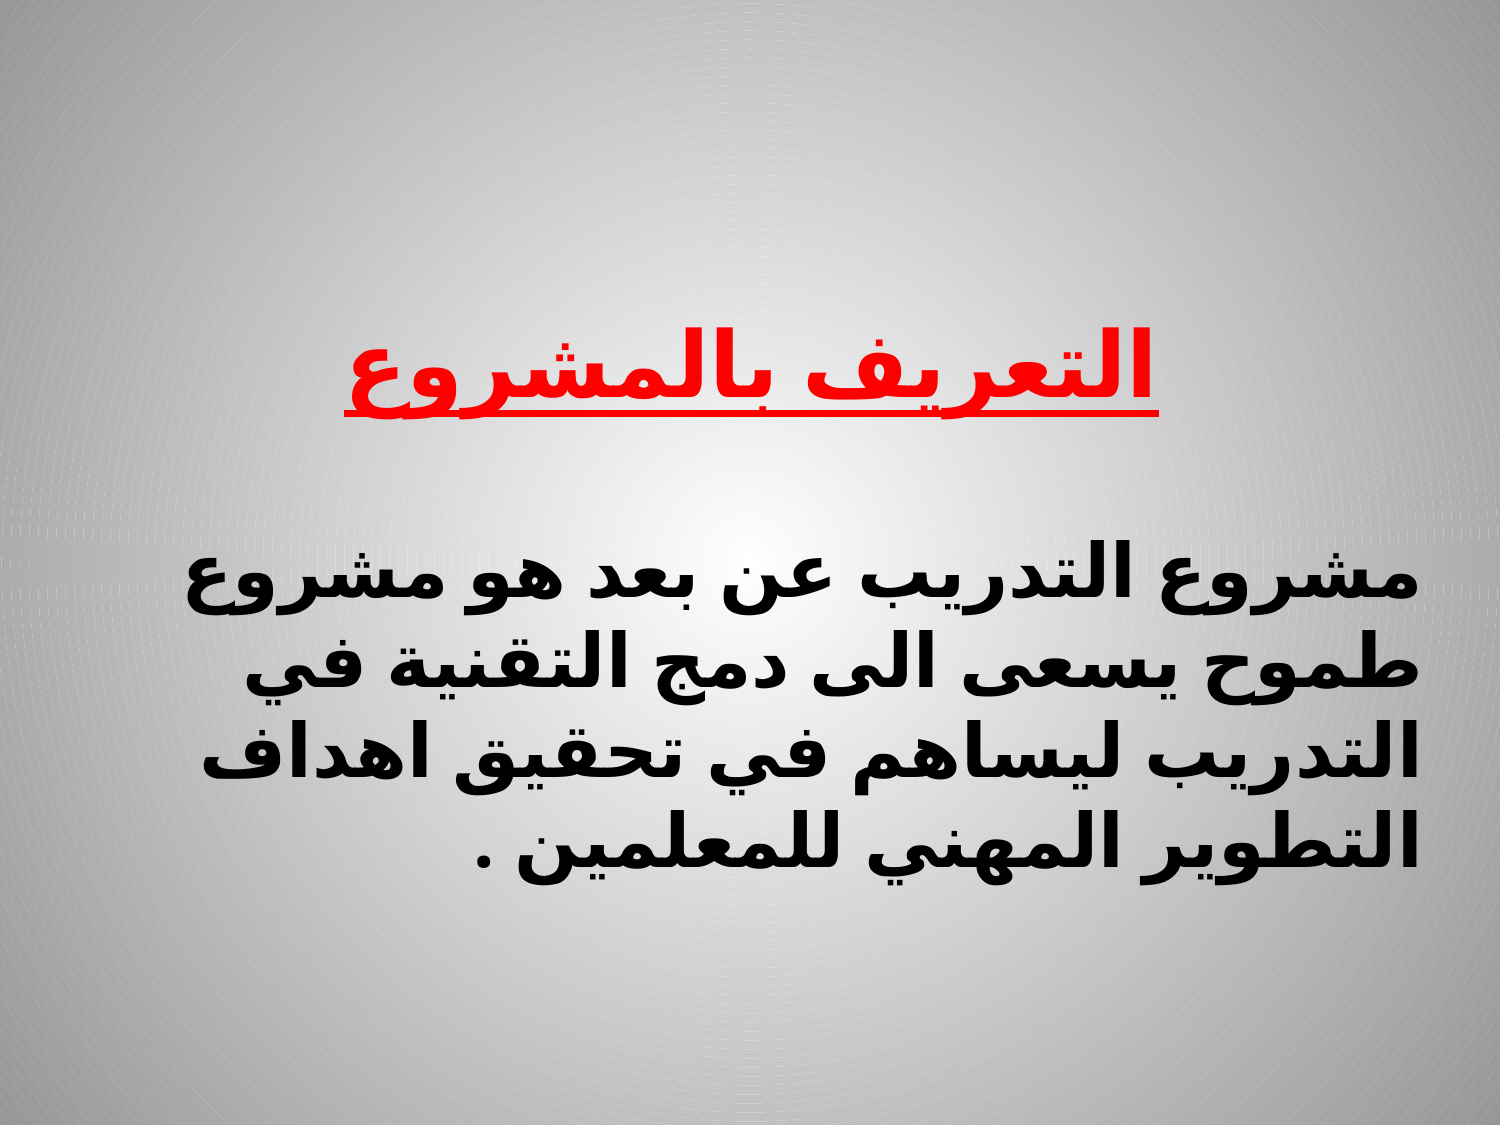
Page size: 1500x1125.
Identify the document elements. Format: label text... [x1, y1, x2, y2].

title التعريف بالمشروع [76, 267, 1427, 455]
list مشروع التدريب عن بعد هو مشروع طموح يسعى الى دمج التقنية في التدريب ليساهم في تحقيق اهداف التطوير المهني للمعلمين . [88, 515, 1439, 1125]
